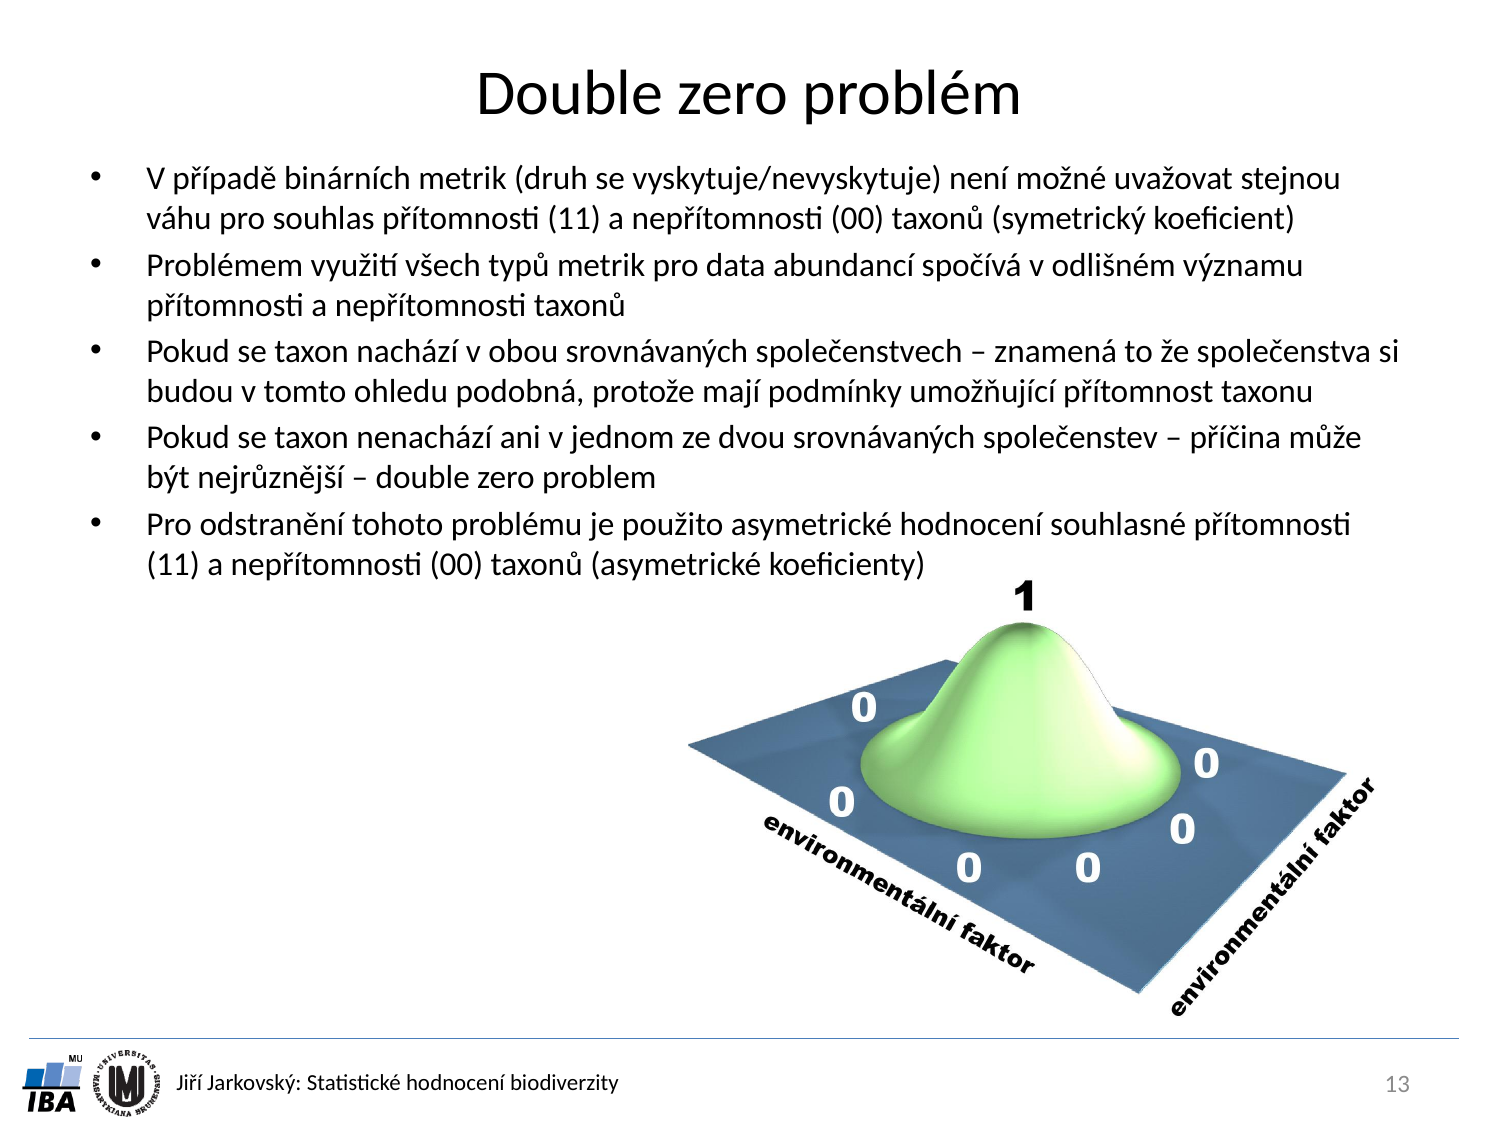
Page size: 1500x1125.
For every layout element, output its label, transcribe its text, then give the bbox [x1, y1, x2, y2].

slide_number 13 [1074, 1052, 1425, 1113]
title Double zero problém [75, 42, 1425, 135]
list V případě binárních metrik (druh se vyskytuje/nevyskytuje) není možné uvažovat stejnou váhu pro souhlas přítomnosti (11) a nepřítomnosti (00) taxonů (symetrický koeficient) Problémem využití všech typů metrik pro data abundancí spočívá v odlišném významu přítomnosti a nepřítomnosti taxonů Pokud se taxon nachází v obou srovnávaných společenstvech – znamená to že společenstva si budou v tomto ohledu podobná, protože mají podmínky umožňující přítomnost taxonu Pokud se taxon nenachází ani v jednom ze dvou srovnávaných společenstev – příčina může být nejrůznější – double zero problem Pro odstranění tohoto problému je použito asymetrické hodnocení souhlasné přítomnosti (11) a nepřítomnosti (00) taxonů (asymetrické koeficienty) [75, 149, 1425, 946]
picture [655, 569, 1383, 1024]
picture [93, 1050, 160, 1117]
picture [22, 1055, 82, 1112]
